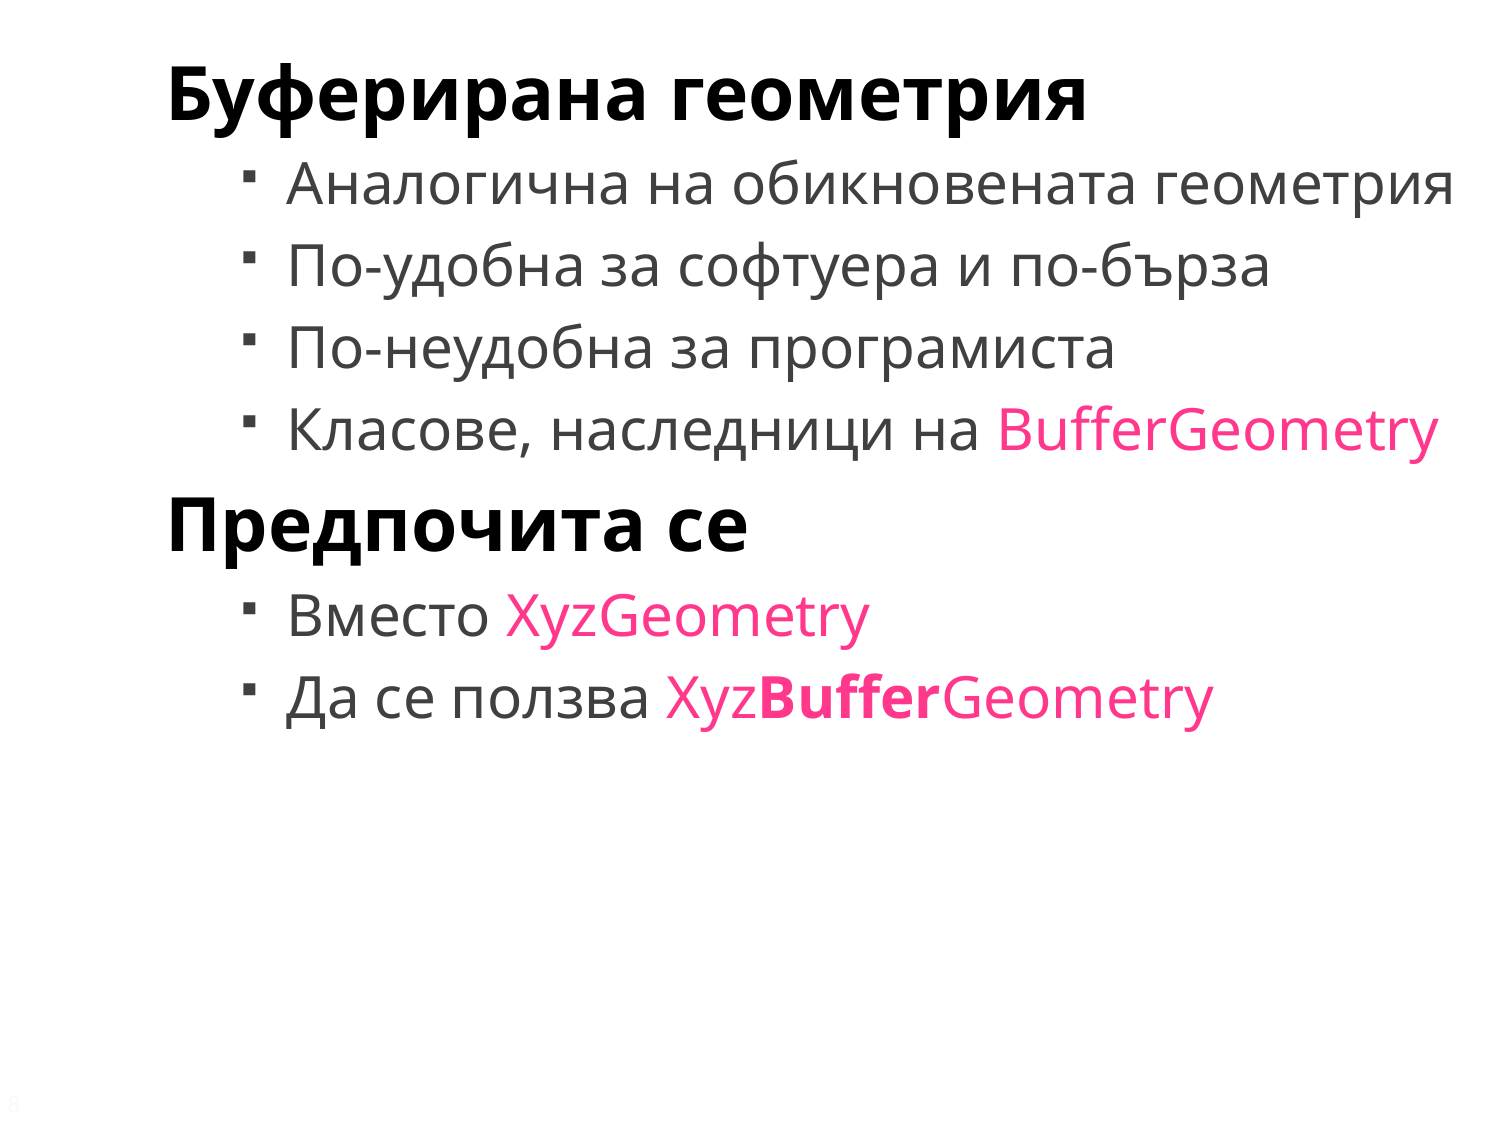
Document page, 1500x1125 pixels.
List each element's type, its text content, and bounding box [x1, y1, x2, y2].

list Буферирана геометрия Аналогична на обикновената геометрия По-удобна за софтуера и по-бърза По-неудобна за програмиста Класове, наследници на BufferGeometry Предпочита се Вместо XyzGeometry Да се ползва XyzBufferGeometry [150, 37, 1488, 1113]
